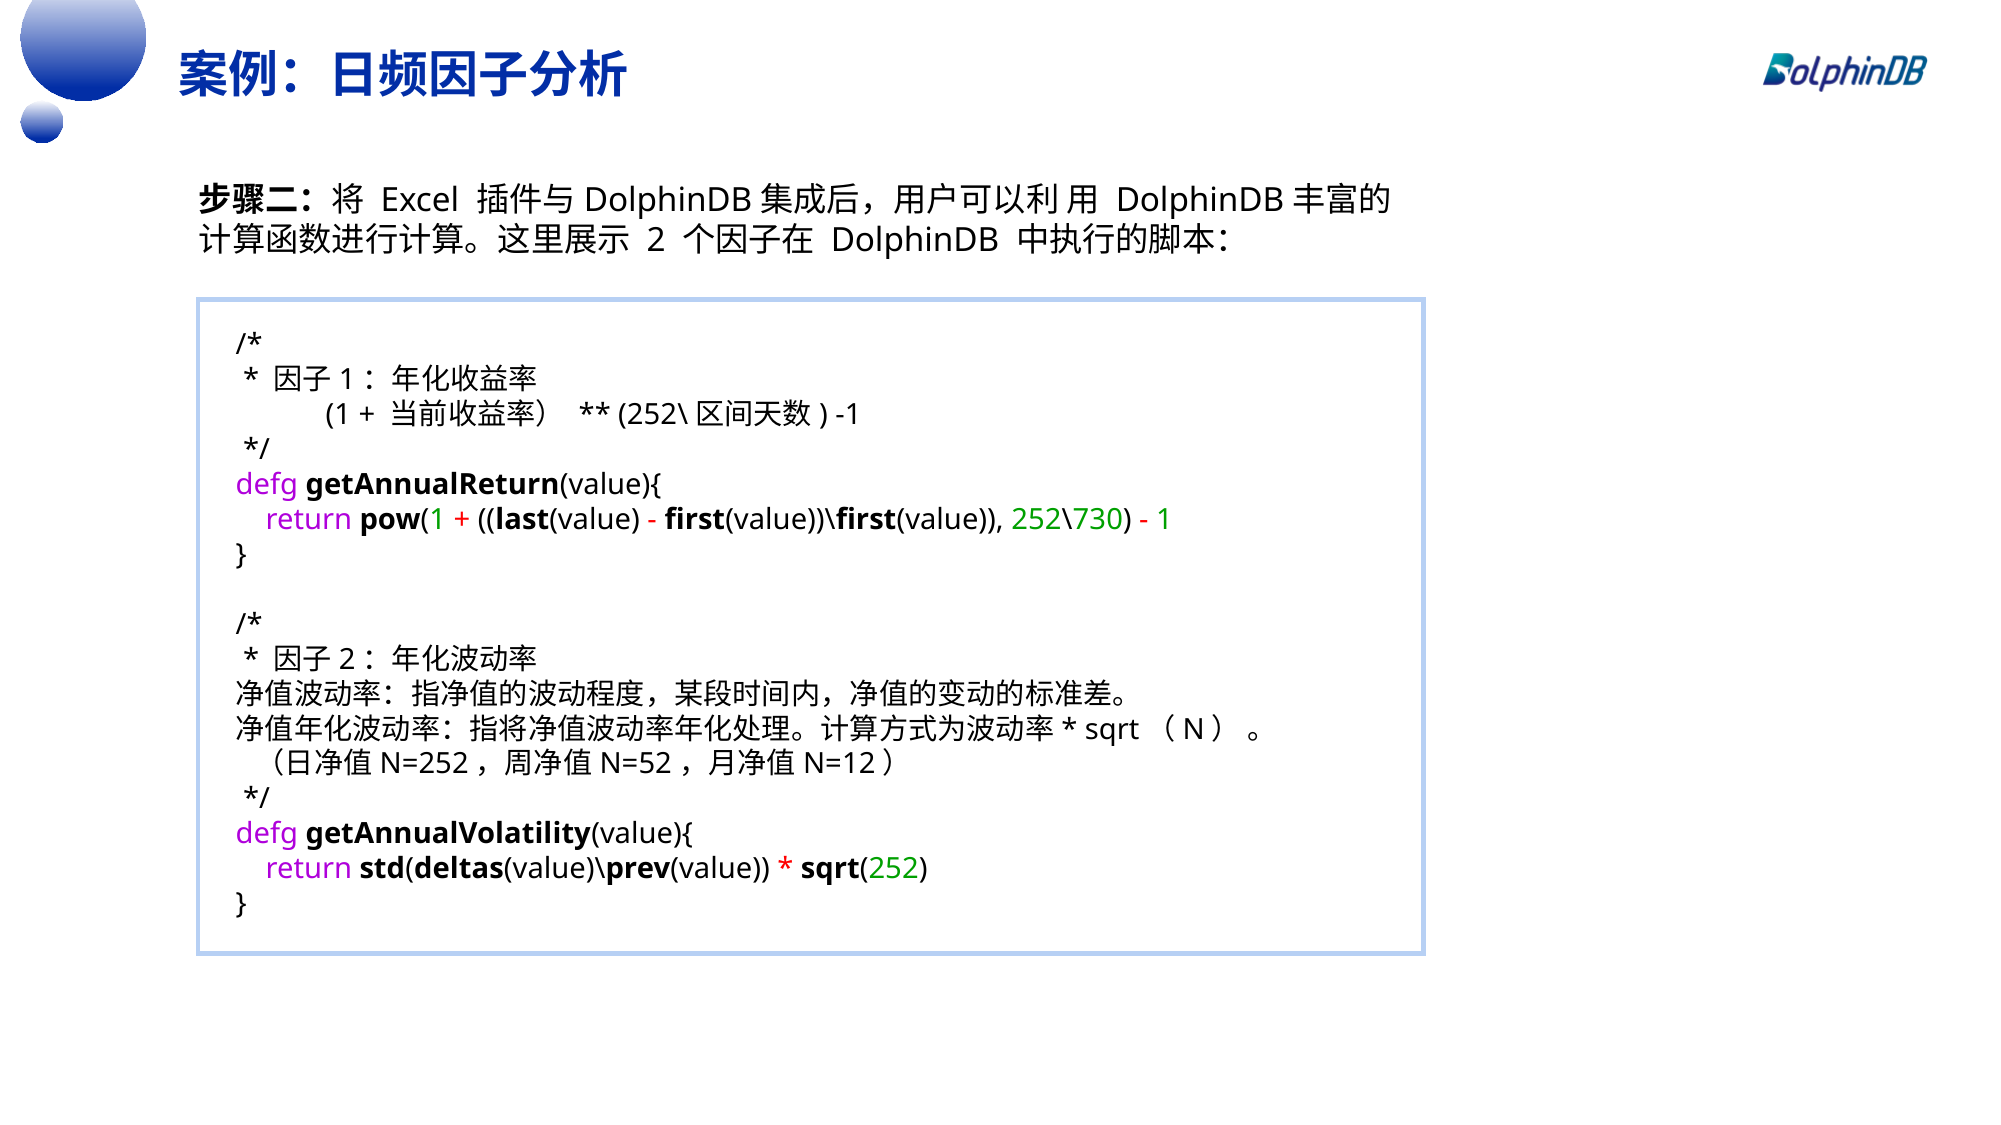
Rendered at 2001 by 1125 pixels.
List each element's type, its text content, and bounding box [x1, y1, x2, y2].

text_box [19, 99, 64, 144]
text_box [19, 0, 147, 102]
text_box [197, 299, 1424, 955]
picture [1755, 47, 1929, 93]
text_box 步骤二：将 Excel 插件与DolphinDB集成后，用户可以利 用 DolphinDB丰富的计算函数进行计算。这里展示 2 个因子在 DolphinDB 中执行的脚本： [184, 171, 1424, 266]
text_box 案例：日频因子分析 [163, 35, 1545, 110]
text_box /* * 因子1：年化收益率 (1 + 当前收益率） ** (252\区间天数) -1 */ defg getAnnualReturn(value){ return pow(1 + ((last(value) - first(value))\first(value)), 252\730) - 1 } /* * 因子2：年化波动率 净值波动率：指净值的波动程度，某段时间内，净值的变动的标准差。 净值年化波动率：指将净值波动率年化处理。计算方式为波动率* sqrt（N） 。 （日净值N=252，周净值N=52，月净值N=12） */ defg getAnnualVolatility(value){ return std(deltas(value)\prev(value)) * sqrt(252) } [220, 317, 1407, 927]
